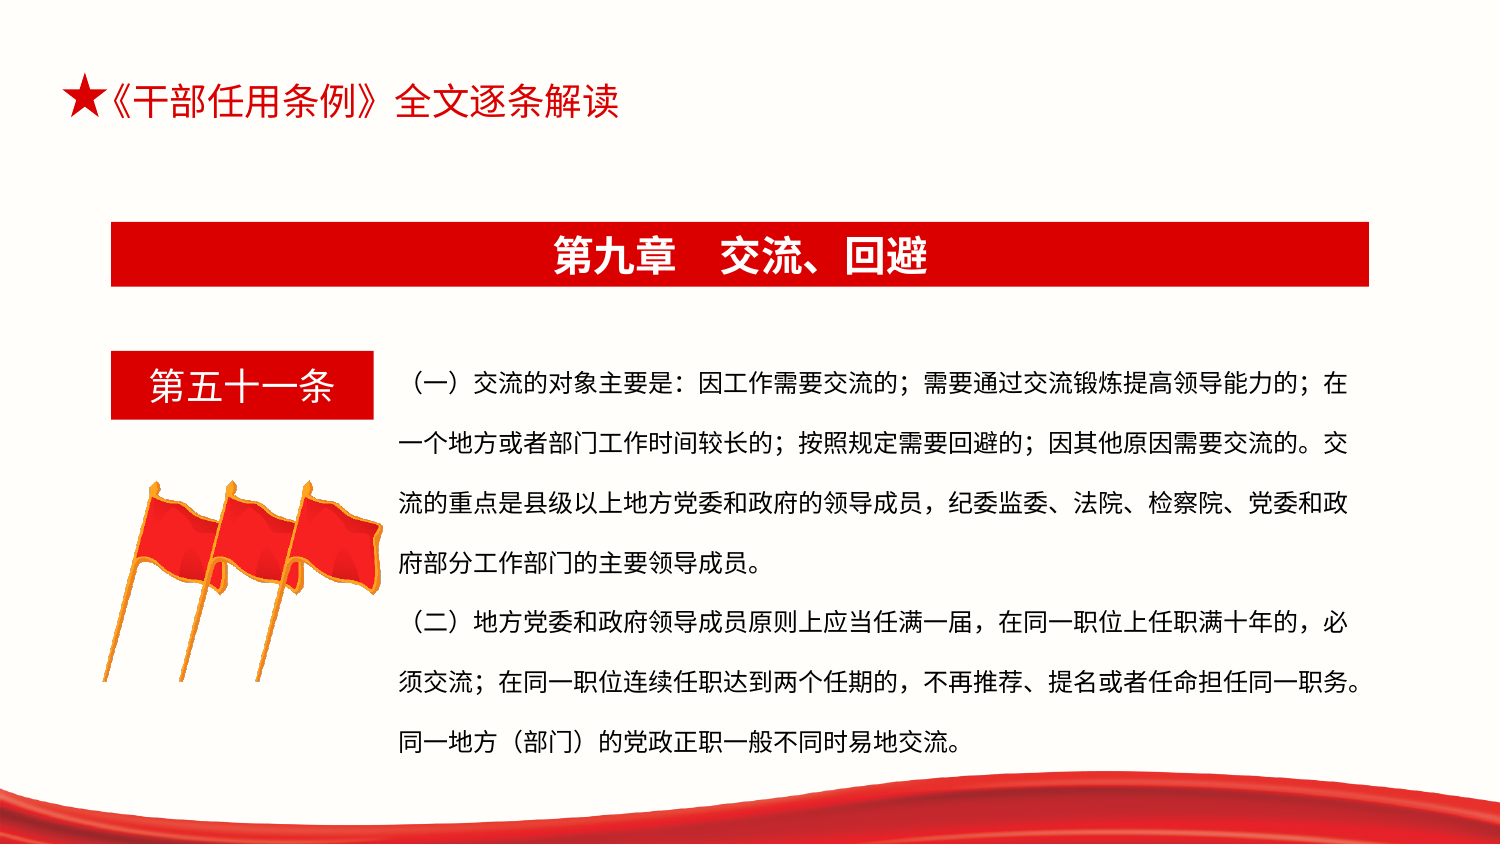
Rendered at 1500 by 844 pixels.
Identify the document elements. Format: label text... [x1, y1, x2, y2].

text_box 第五十一条 [111, 350, 374, 420]
picture [0, 771, 1500, 844]
picture [102, 480, 383, 682]
text_box （一）交流的对象主要是：因工作需要交流的；需要通过交流锻炼提高领导能力的；在一个地方或者部门工作时间较长的；按照规定需要回避的；因其他原因需要交流的。交流的重点是县级以上地方党委和政府的领导成员，纪委监委、法院、检察院、党委和政府部分工作部门的主要领导成员。 （二）地方党委和政府领导成员原则上应当任满一届，在同一职位上任职满十年的，必须交流；在同一职位连续任职达到两个任期的，不再推荐、提名或者任命担任同一职务。同一地方（部门）的党政正职一般不同时易地交流。 [383, 330, 1378, 764]
text_box 第九章 交流、回避 [111, 221, 1369, 287]
